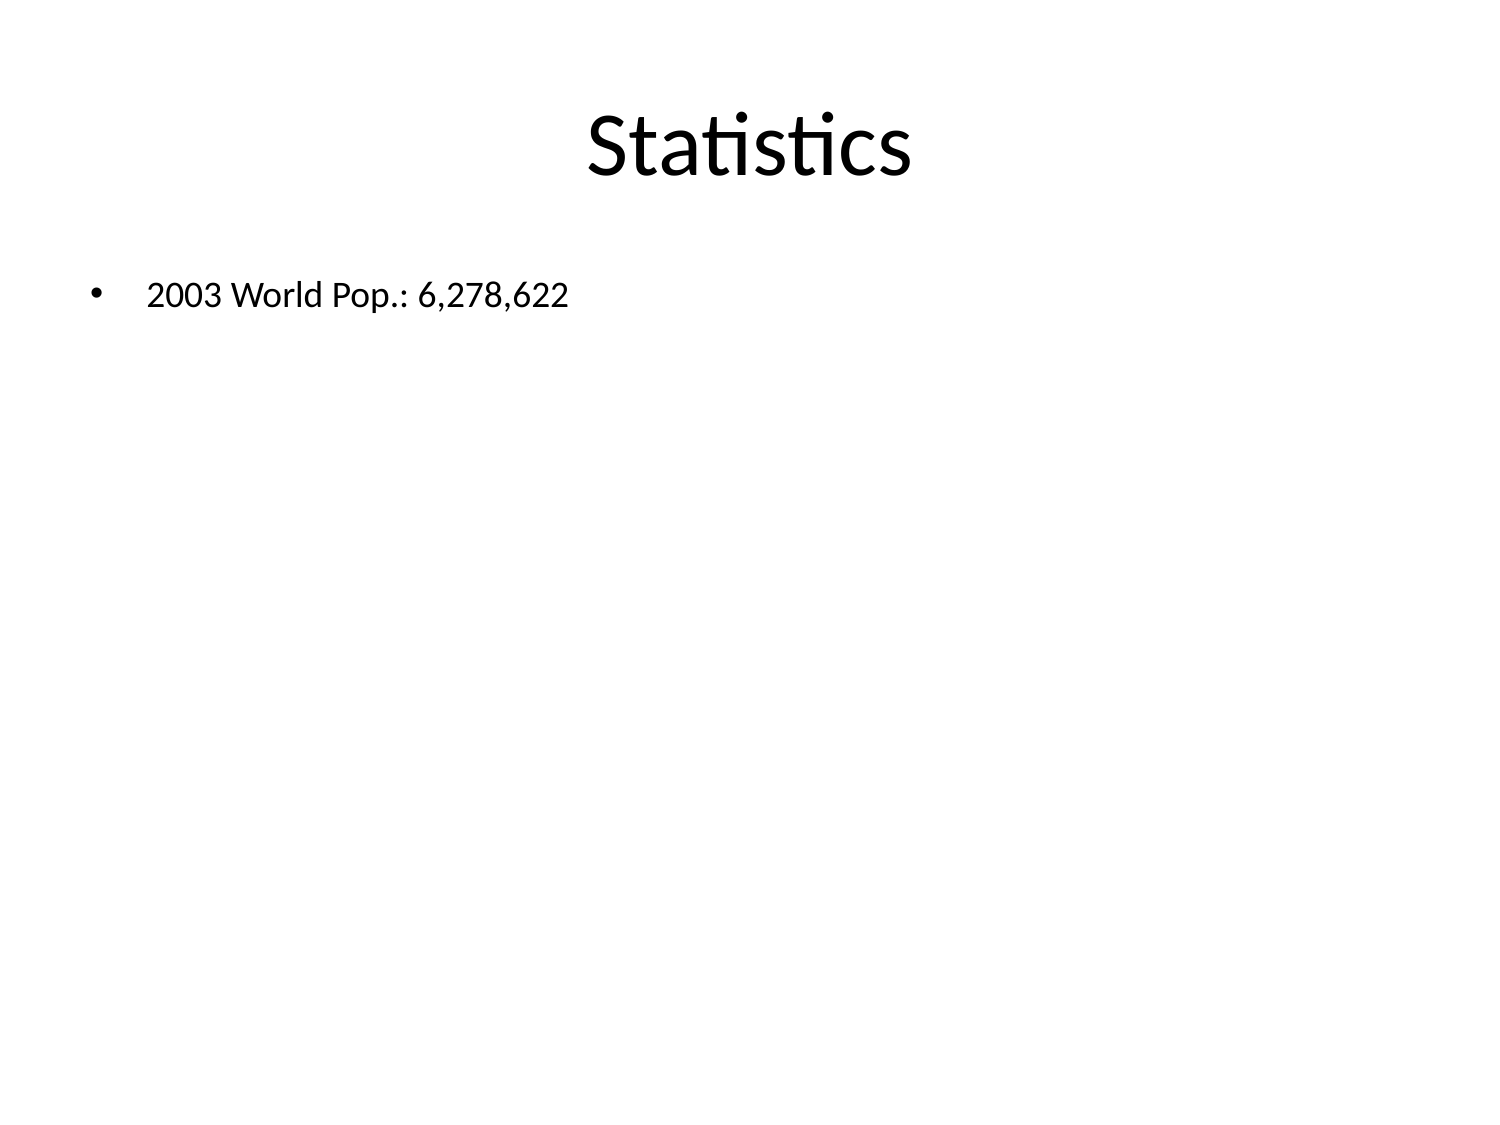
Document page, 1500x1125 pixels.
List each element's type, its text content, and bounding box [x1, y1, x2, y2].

title Statistics [75, 45, 1425, 233]
list 2003 World Pop.: 6,278,622 [75, 262, 1425, 1005]
